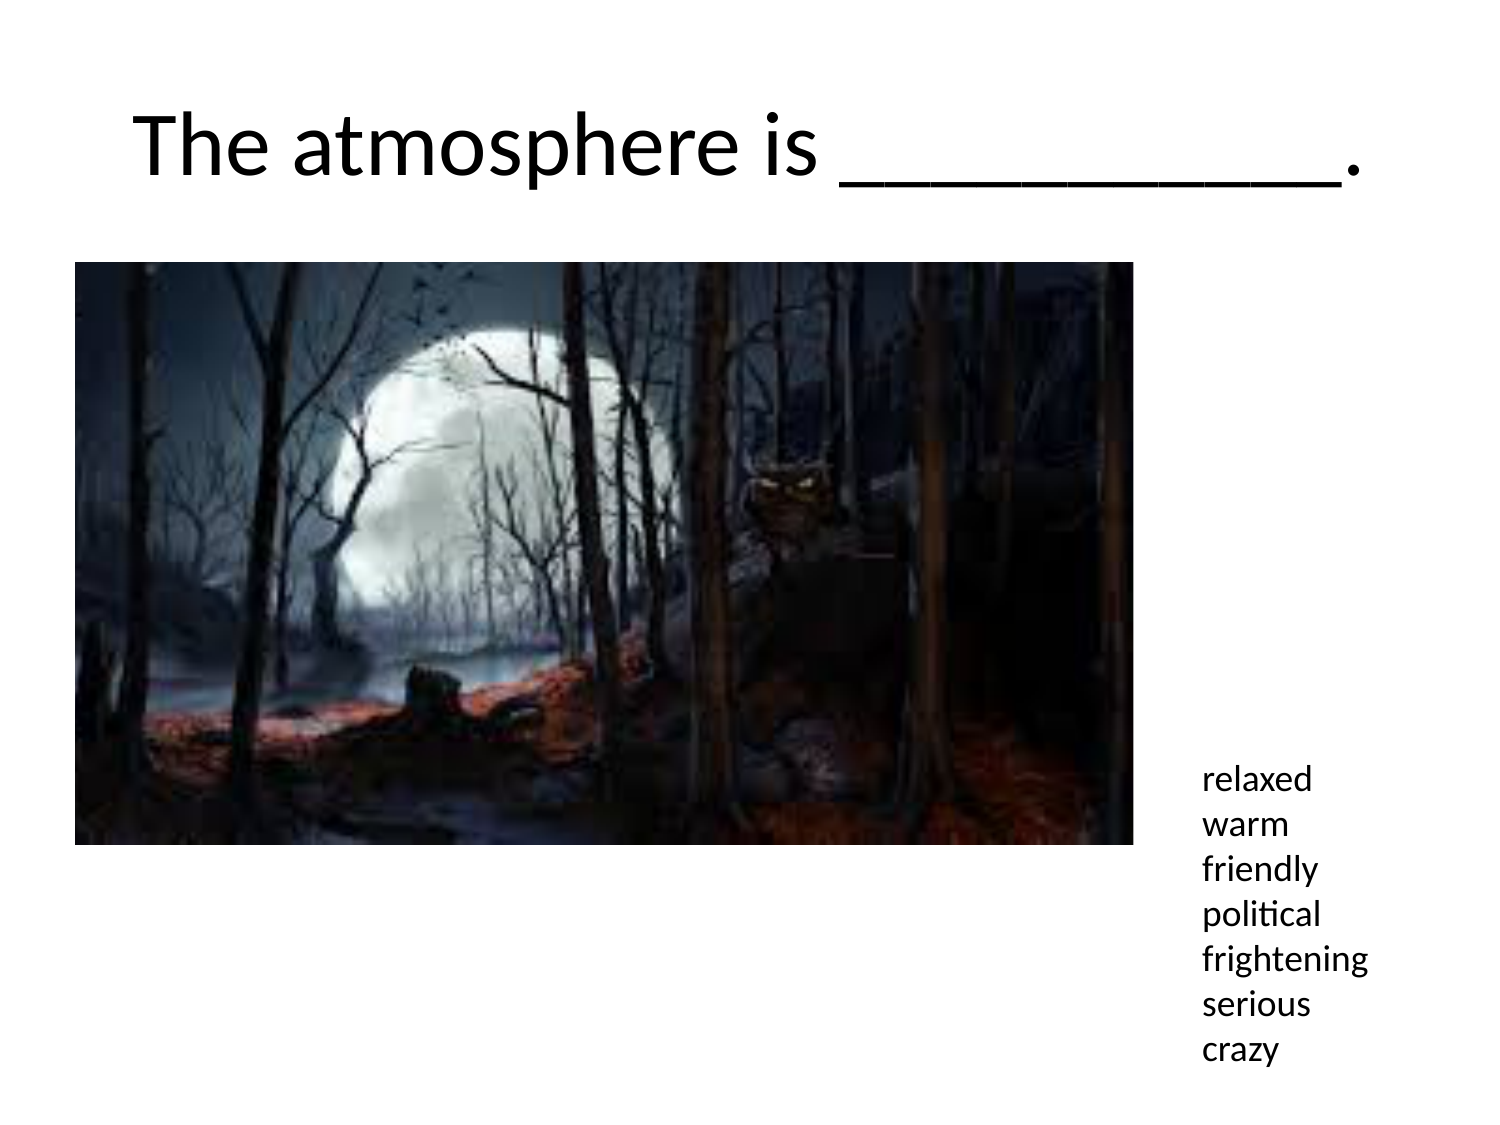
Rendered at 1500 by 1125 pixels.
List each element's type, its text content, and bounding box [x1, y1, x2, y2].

text_box relaxed warm friendly political frightening serious crazy [1187, 746, 1384, 1121]
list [74, 262, 1134, 845]
title The atmosphere is ___________. [75, 45, 1425, 233]
